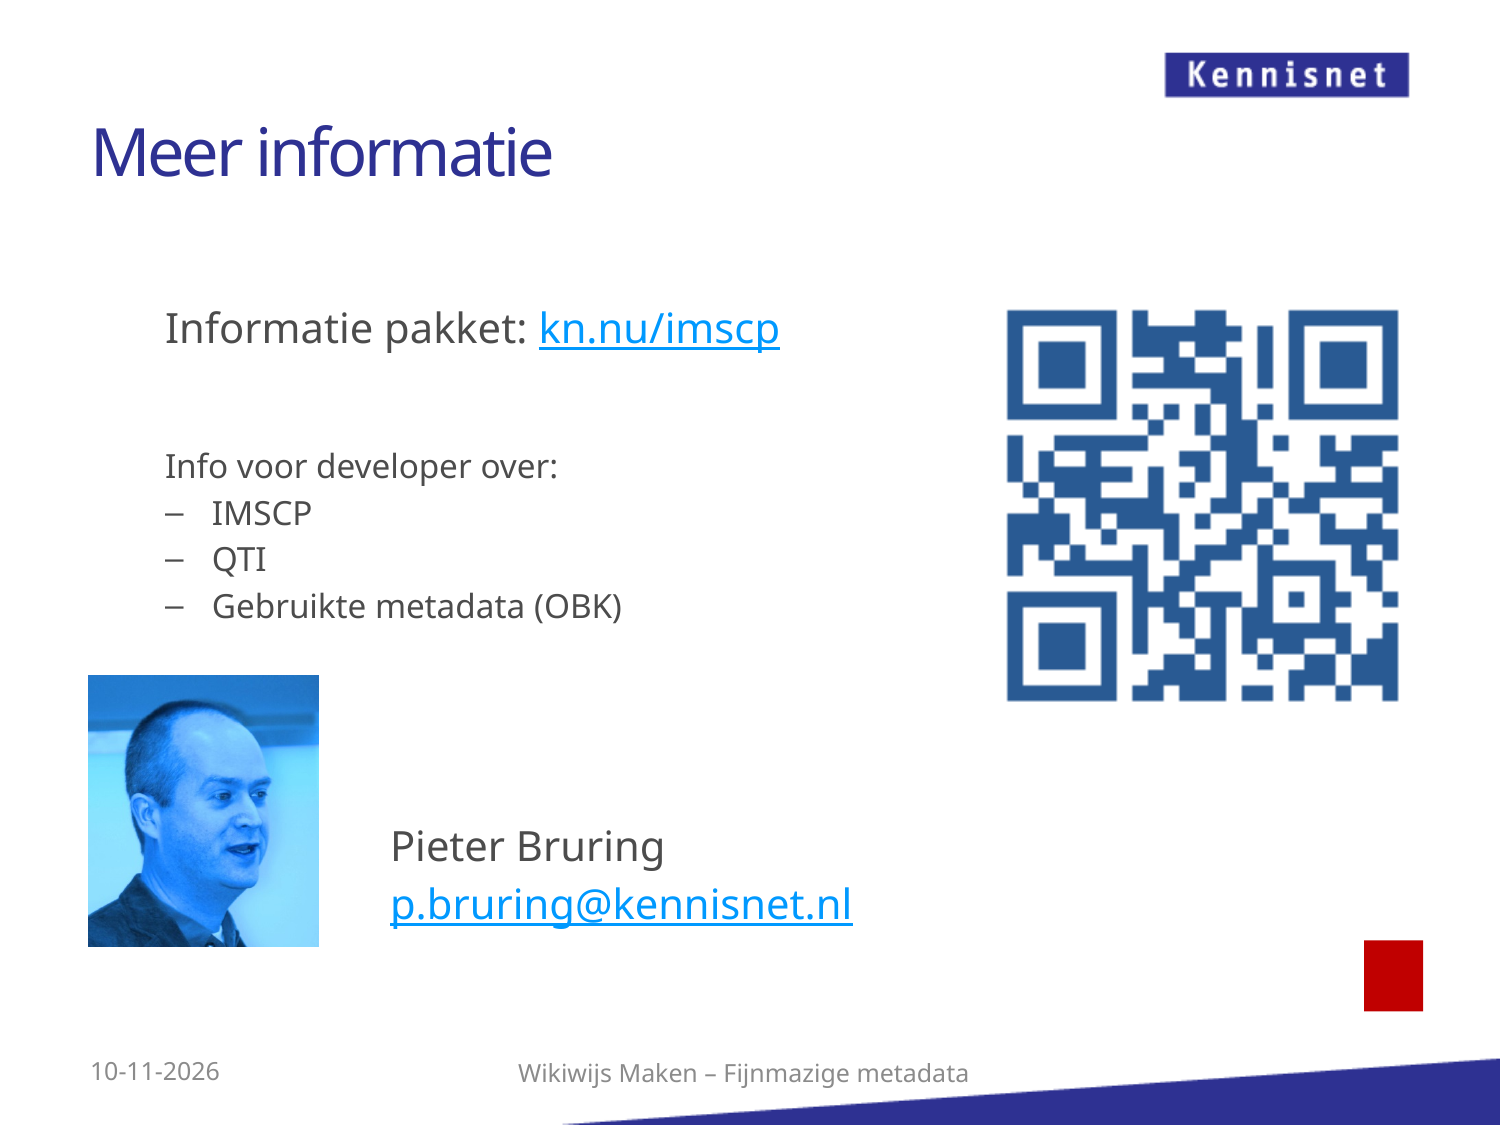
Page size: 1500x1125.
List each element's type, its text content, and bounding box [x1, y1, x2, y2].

list Informatie pakket: kn.nu/imscp Info voor developer over: IMSCP QTI Gebruikte metadata (OBK) Contact: Pieter Bruring p.bruring@kennisnet.nl [74, 235, 1389, 1000]
text_box [1362, 938, 1425, 1013]
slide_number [75, 1042, 278, 1103]
picture [0, 0, 1500, 1125]
footer Wikiwijs Maken – Fijnmazige metadata [312, 1042, 1176, 1103]
title Meer informatie [74, 55, 1426, 244]
